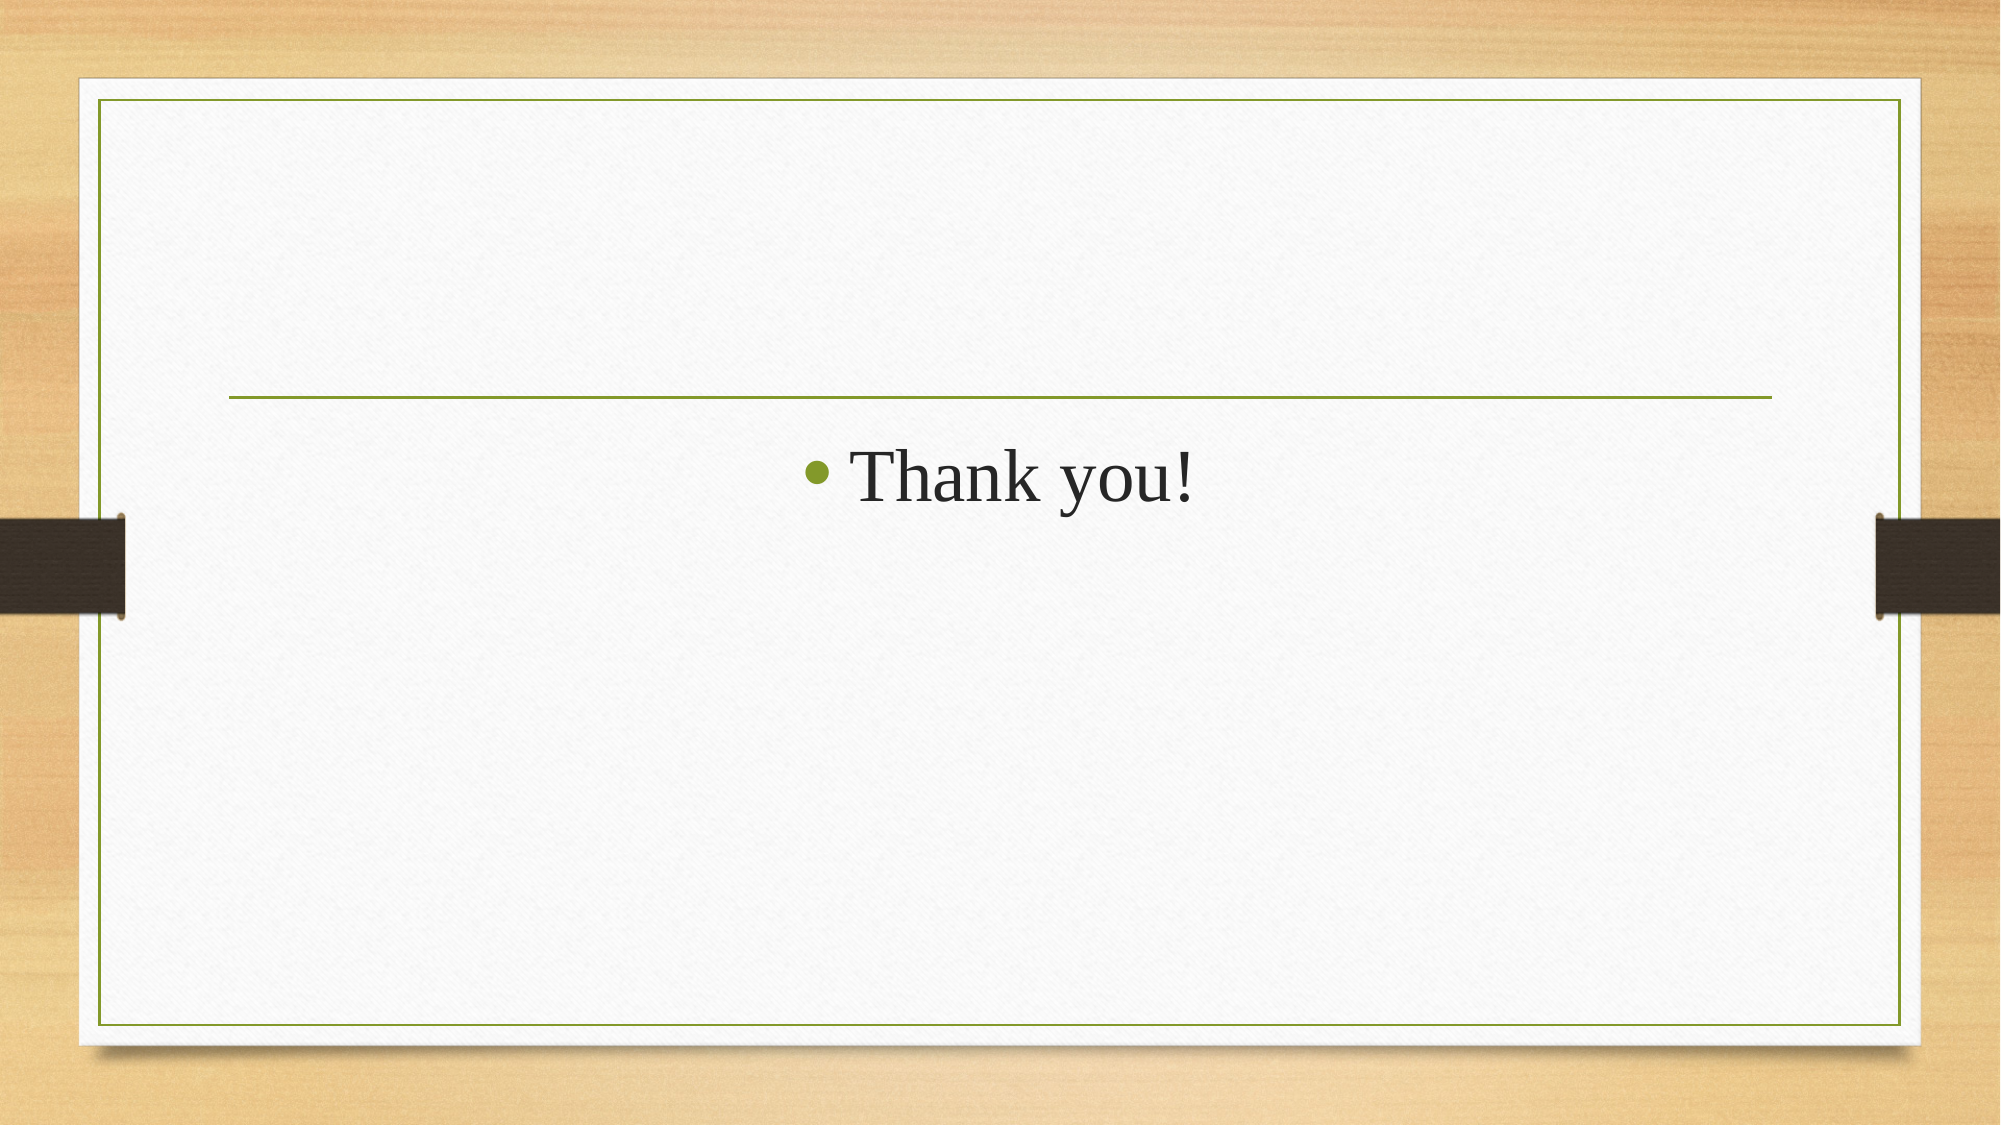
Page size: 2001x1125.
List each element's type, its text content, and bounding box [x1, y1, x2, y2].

picture [0, 0, 2001, 1125]
list Thank you! [212, 419, 1788, 964]
